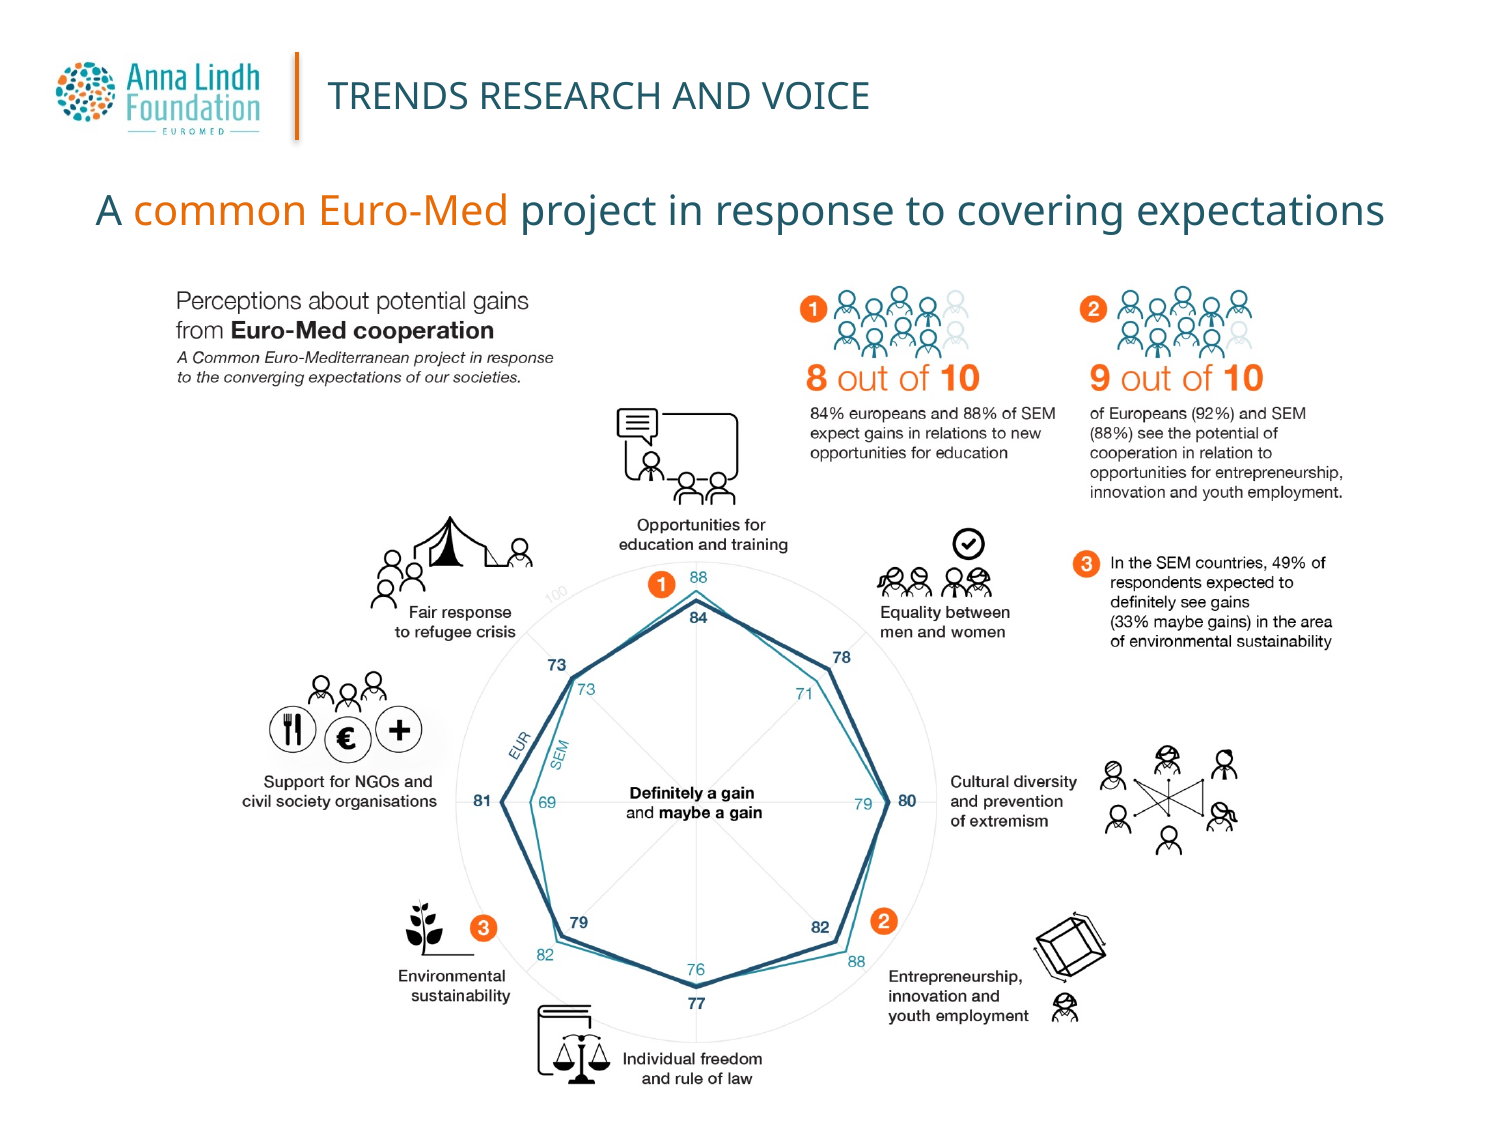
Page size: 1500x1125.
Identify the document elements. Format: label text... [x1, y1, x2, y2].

title TRENDS RESEARCH AND VOICE [312, 51, 1455, 138]
picture [147, 268, 1365, 1125]
picture [45, 53, 273, 141]
text_box A common Euro-Med project in response to covering expectations [75, 176, 1406, 242]
